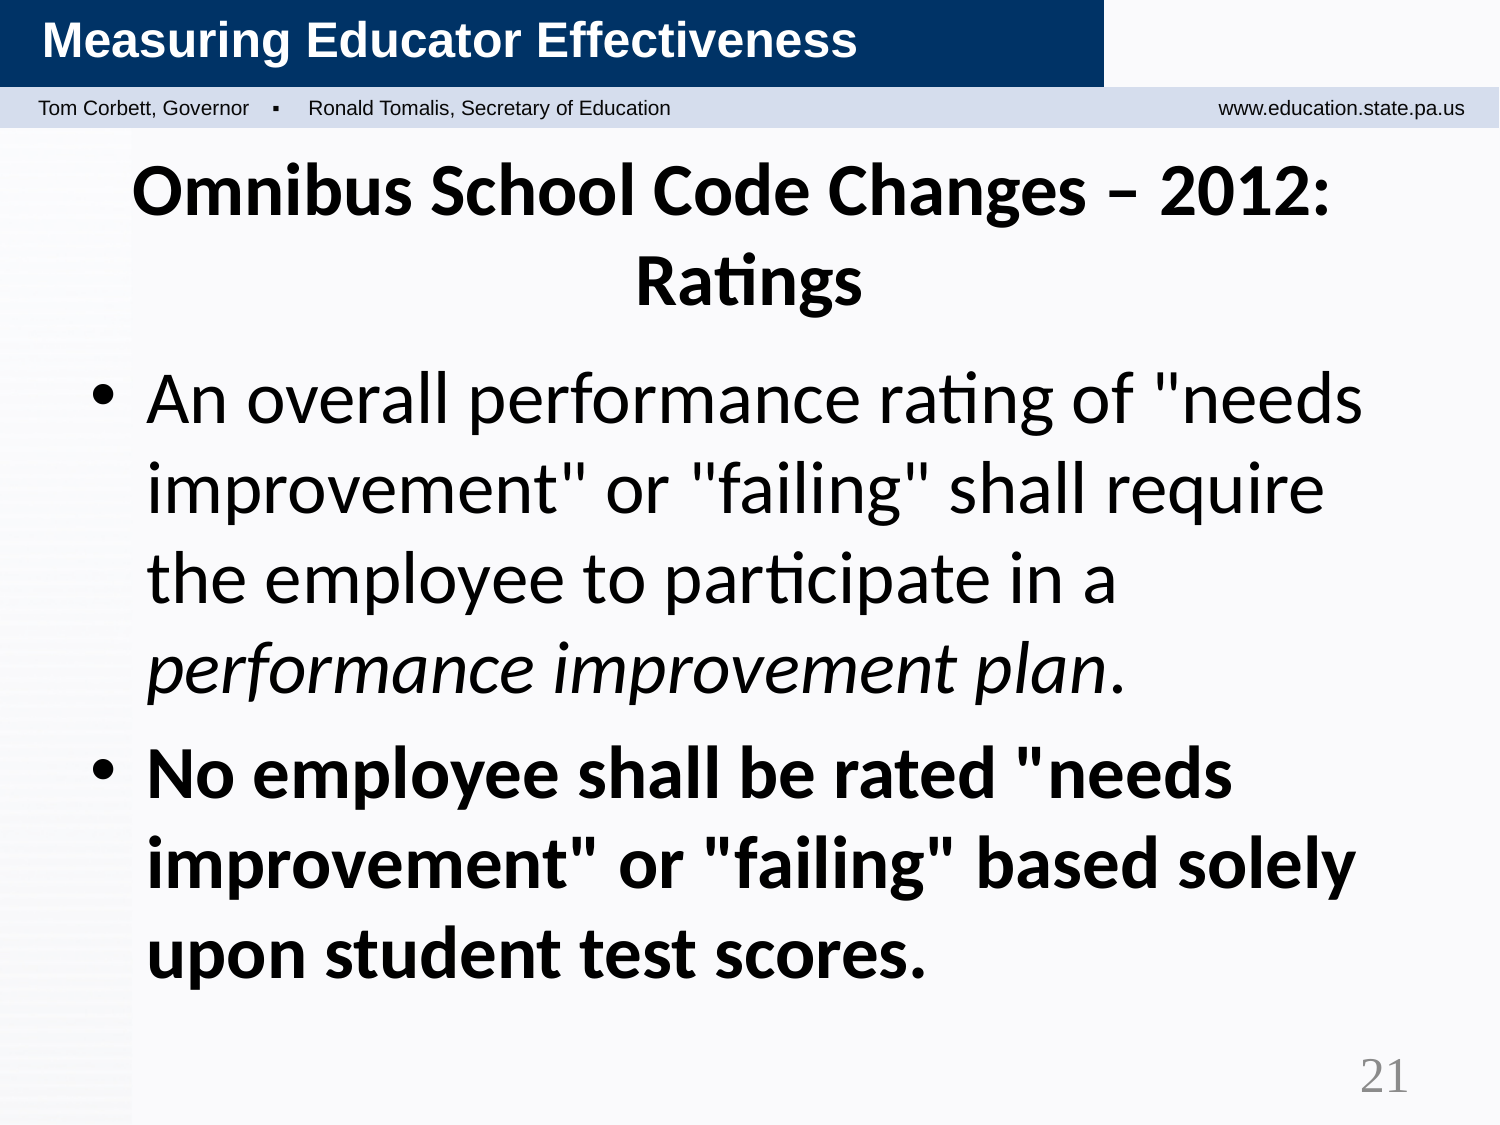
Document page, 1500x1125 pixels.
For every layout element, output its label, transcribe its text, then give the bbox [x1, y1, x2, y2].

slide_number 21 [1074, 1042, 1425, 1103]
picture [0, 0, 1500, 1125]
title Omnibus School Code Changes – 2012: Ratings [75, 193, 1425, 268]
list An overall performance rating of "needs improvement" or "failing" shall require the employee to participate in a performance improvement plan. No employee shall be rated "needs improvement" or "failing" based solely upon student test scores. [75, 340, 1425, 1084]
